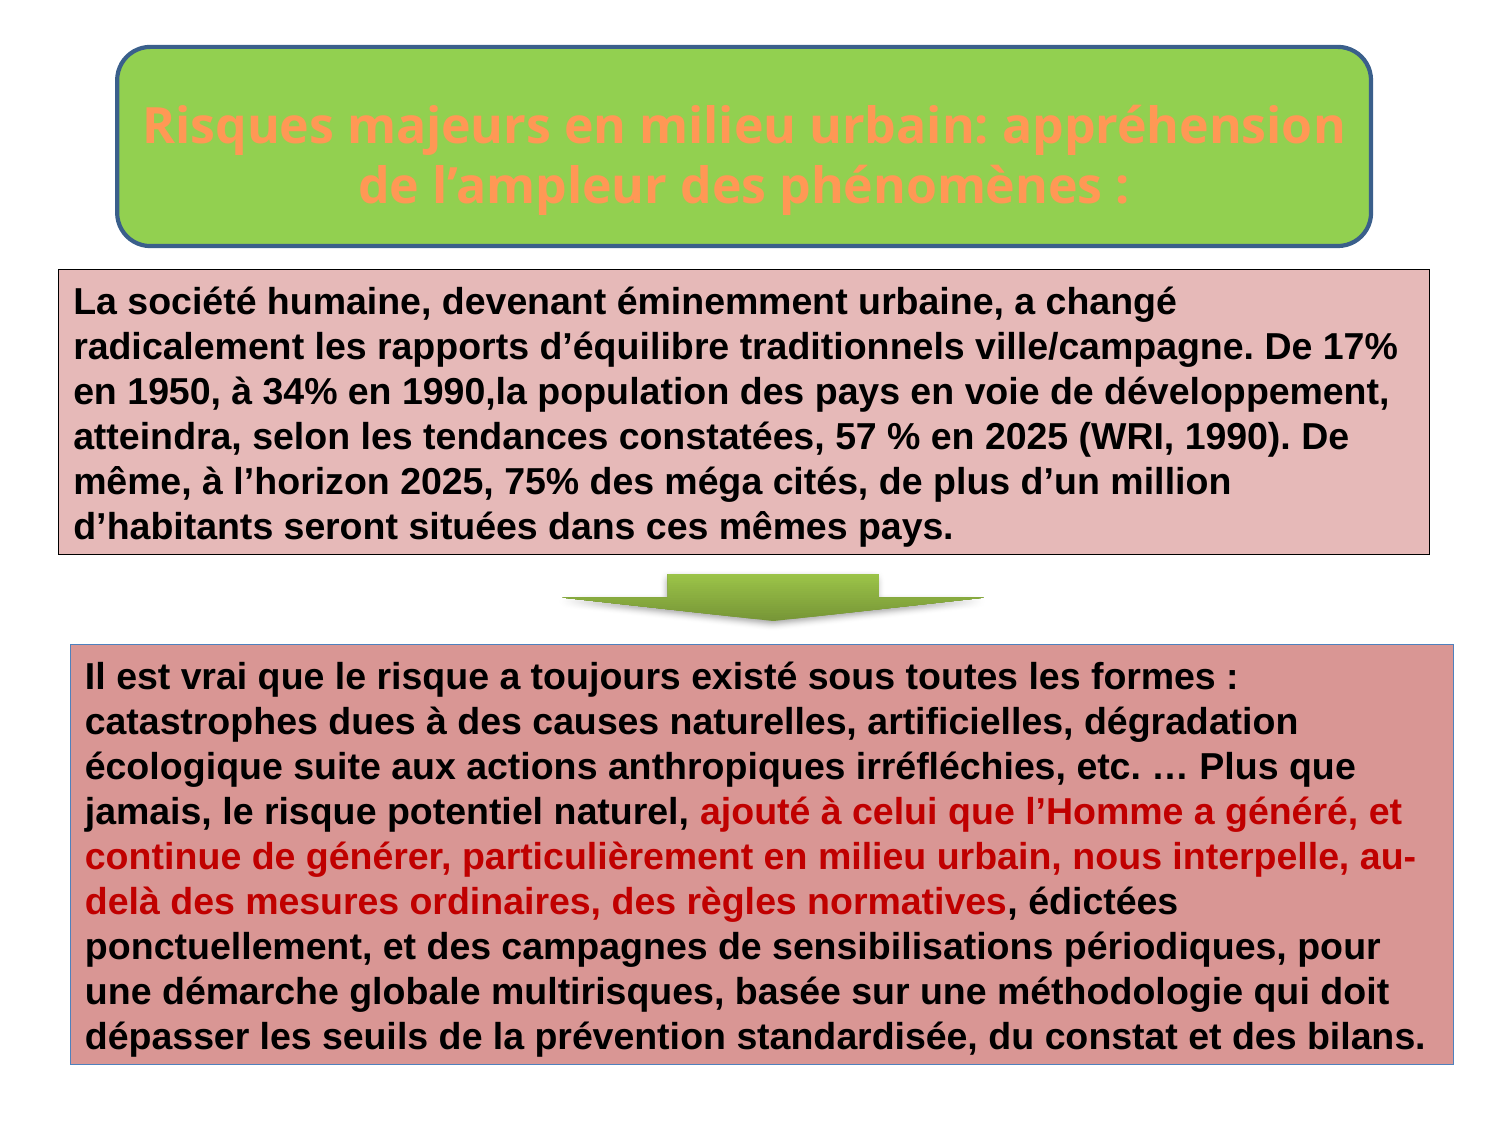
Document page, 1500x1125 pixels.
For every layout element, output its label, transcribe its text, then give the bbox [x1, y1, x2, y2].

text_box La société humaine, devenant éminemment urbaine, a changé radicalement les rapports d’équilibre traditionnels ville/campagne. De 17% en 1950, à 34% en 1990,la population des pays en voie de développement, atteindra, selon les tendances constatées, 57 % en 2025 (WRI, 1990). De même, à l’horizon 2025, 75% des méga cités, de plus d’un million d’habitants seront situées dans ces mêmes pays. [58, 269, 1430, 555]
text_box Il est vrai que le risque a toujours existé sous toutes les formes : catastrophes dues à des causes naturelles, artificielles, dégradation écologique suite aux actions anthropiques irréfléchies, etc. … Plus que jamais, le risque potentiel naturel, ajouté à celui que l’Homme a généré, et continue de générer, particulièrement en milieu urbain, nous interpelle, au-delà des mesures ordinaires, des règles normatives, édictées ponctuellement, et des campagnes de sensibilisations périodiques, pour une démarche globale multirisques, basée sur une méthodologie qui doit dépasser les seuils de la prévention standardisée, du constat et des bilans. [70, 644, 1454, 1065]
text_box [562, 574, 985, 622]
text_box Risques majeurs en milieu urbain: appréhension de l’ampleur des phénomènes : [115, 44, 1374, 249]
